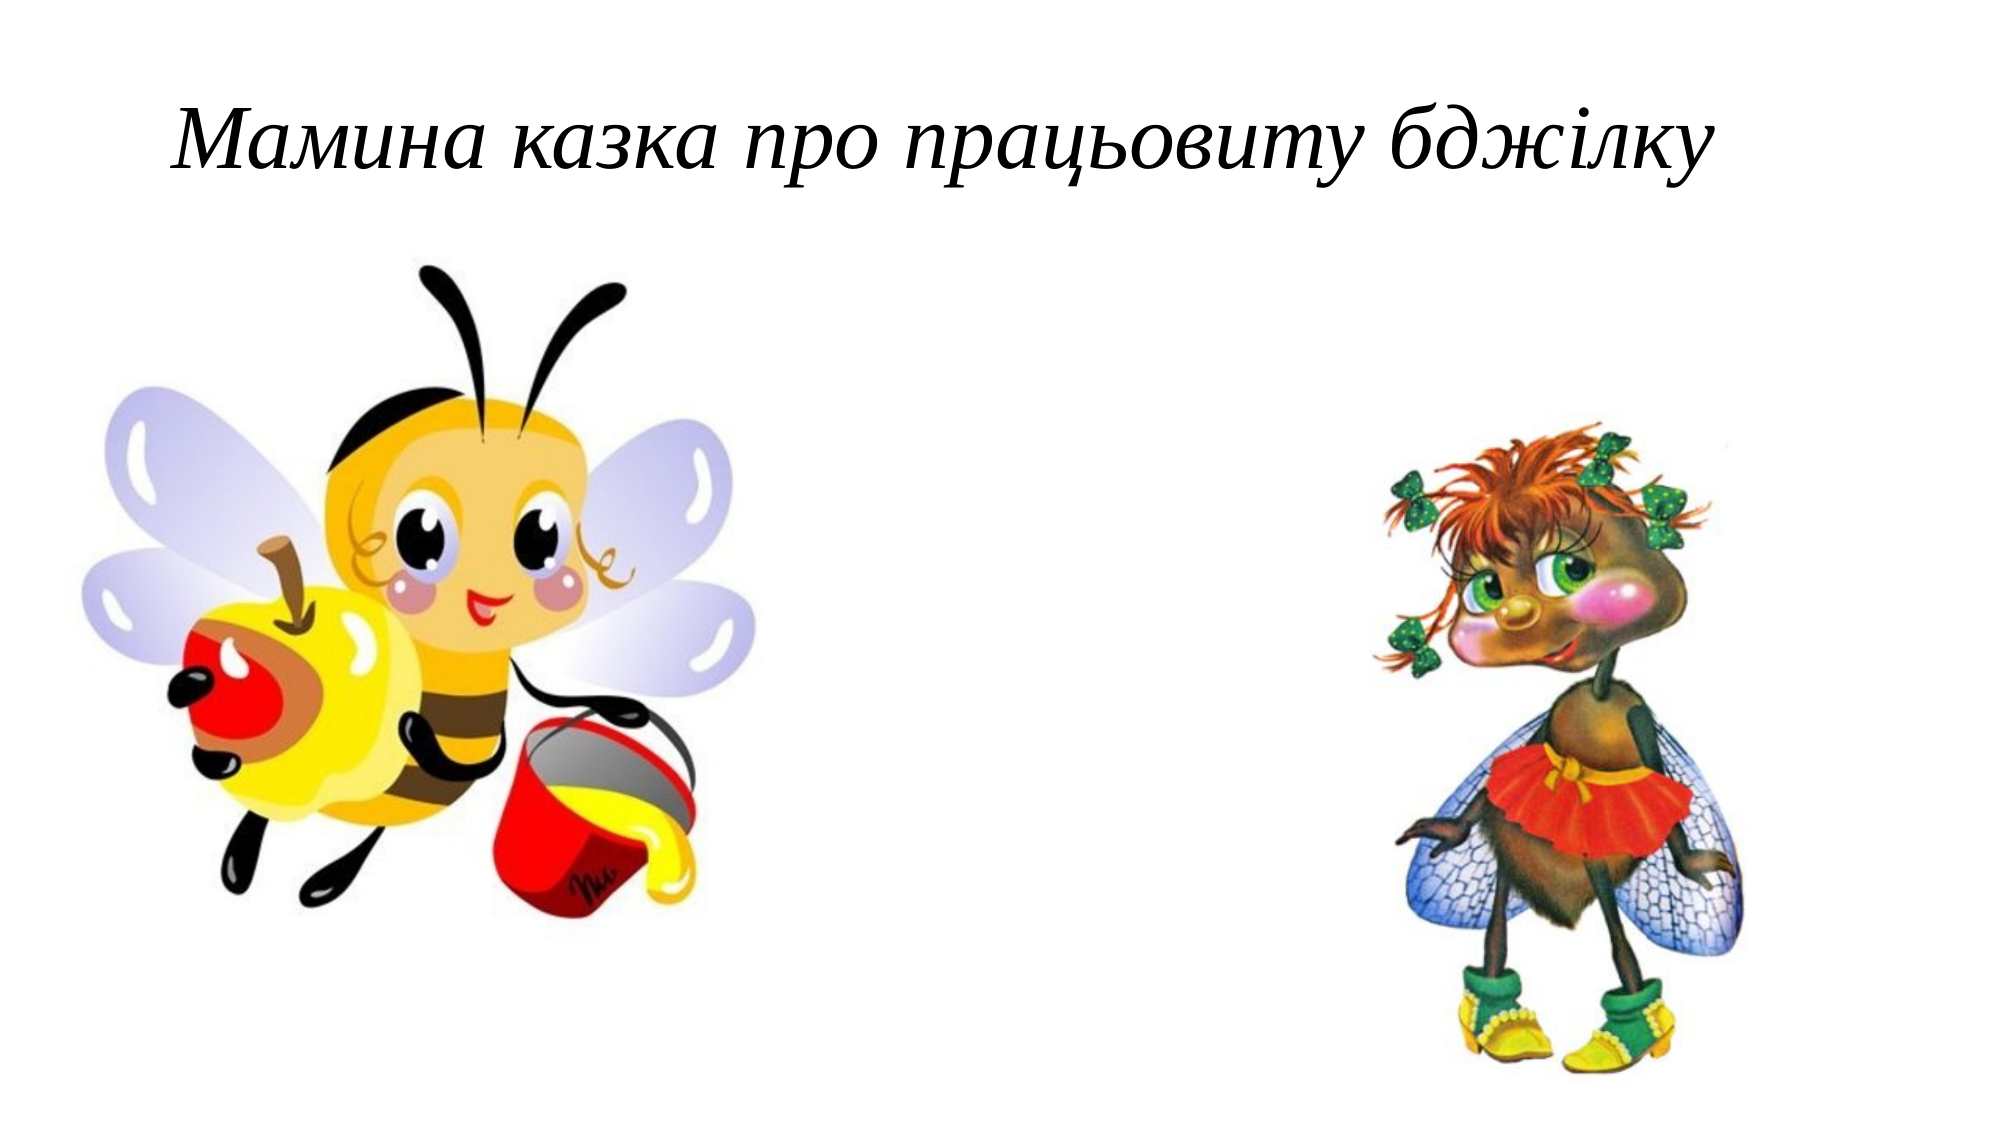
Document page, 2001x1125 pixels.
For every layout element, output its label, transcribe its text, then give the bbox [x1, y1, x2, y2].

title Мамина казка про працьовиту бджілку [156, 0, 1882, 279]
picture [1320, 412, 1846, 1083]
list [63, 244, 776, 959]
